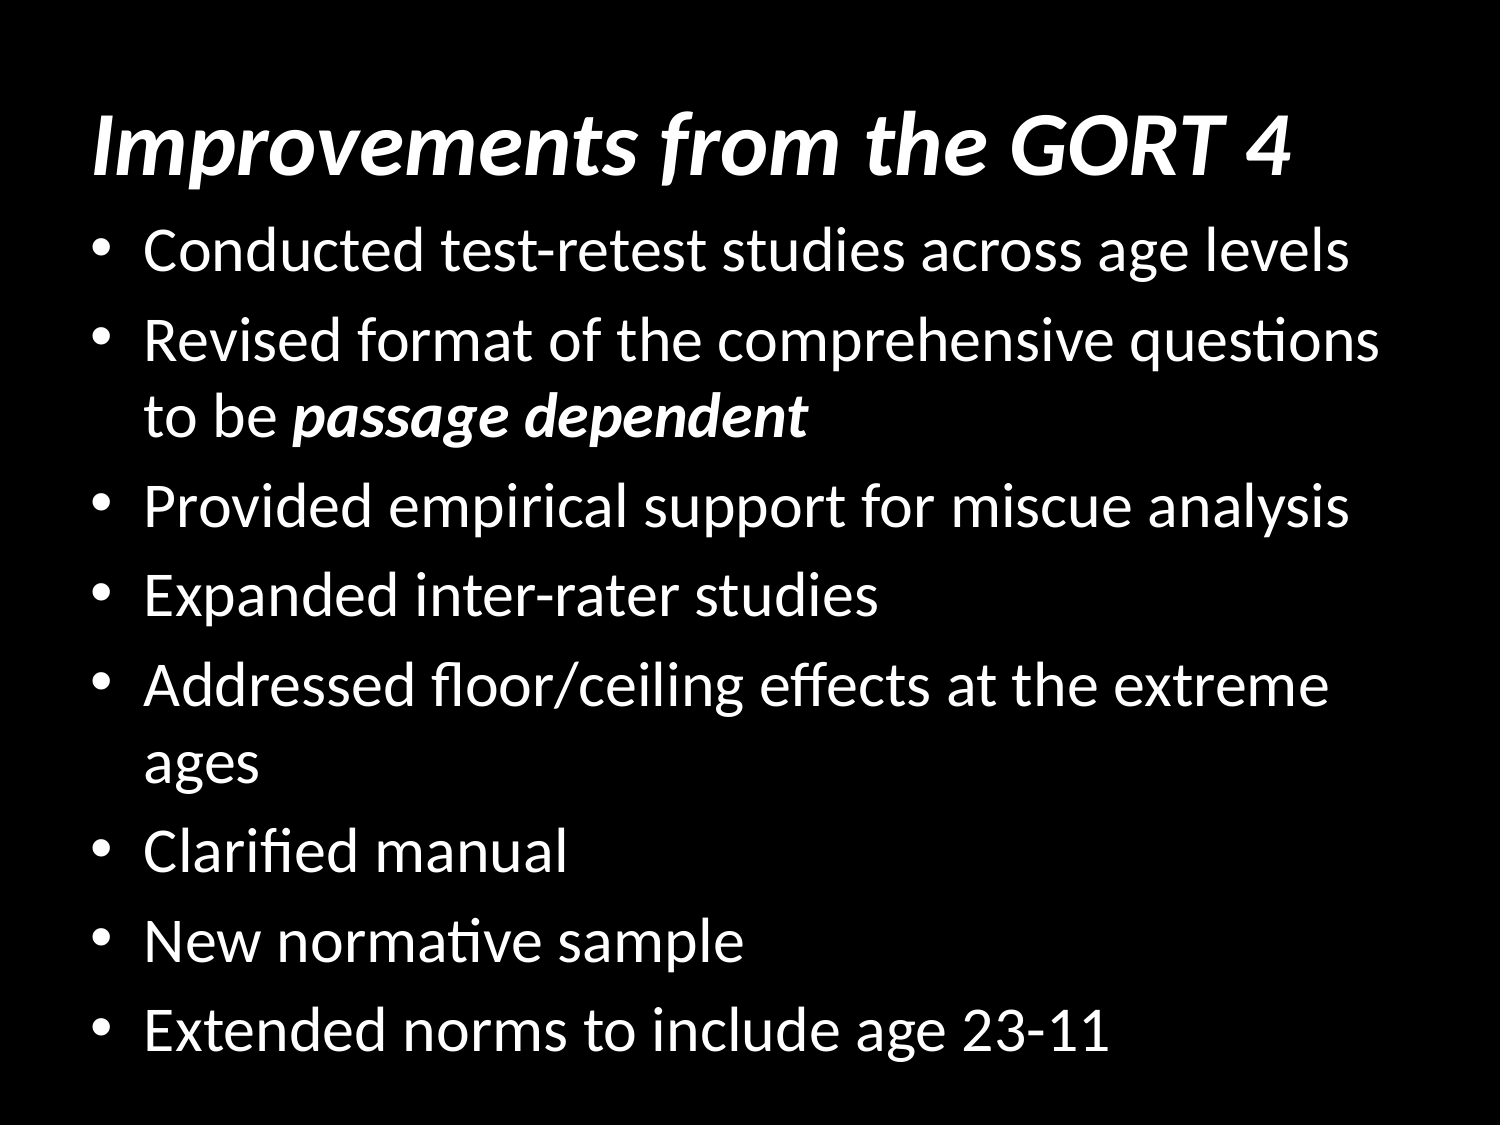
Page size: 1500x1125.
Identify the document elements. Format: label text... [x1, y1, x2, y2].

title Improvements from the GORT 4 [75, 45, 1425, 200]
list Conducted test-retest studies across age levels Revised format of the comprehensive questions to be passage dependent Provided empirical support for miscue analysis Expanded inter-rater studies Addressed floor/ceiling effects at the extreme ages Clarified manual New normative sample Extended norms to include age 23-11 [75, 200, 1425, 1075]
